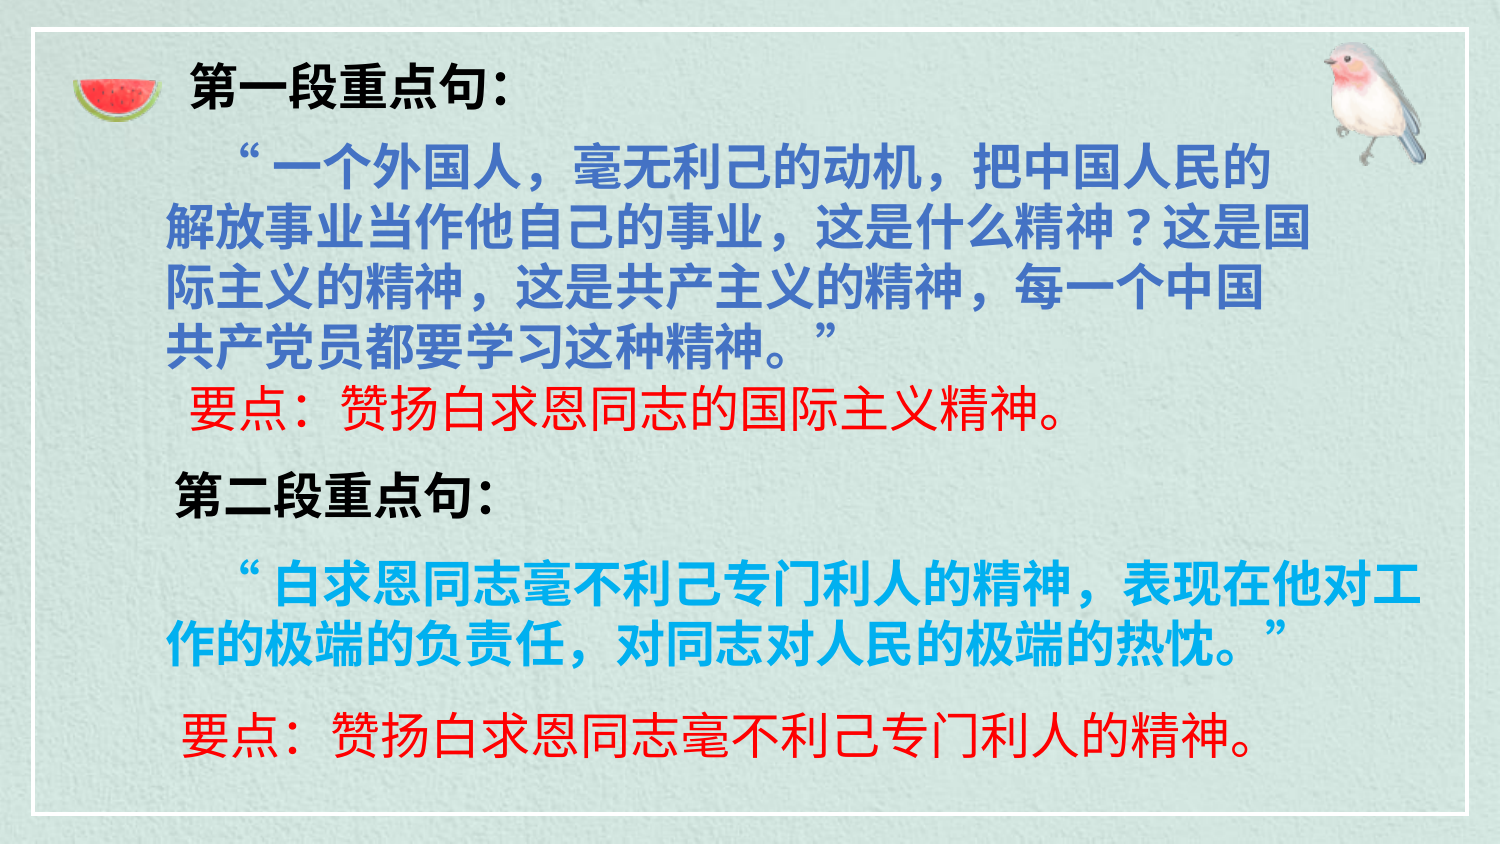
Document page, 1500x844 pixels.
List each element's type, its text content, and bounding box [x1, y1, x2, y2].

text_box 要点：赞扬白求恩同志的国际主义精神。 [177, 371, 1139, 443]
text_box “白求恩同志毫不利己专门利人的精神，表现在他对工作的极端的负责任，对同志对人民的极端的热忱。” [153, 546, 1459, 678]
text_box 第一段重点句： [177, 49, 573, 121]
text_box 要点：赞扬白求恩同志毫不利己专门利人的精神。 [169, 698, 1289, 770]
text_box 第二段重点句： [162, 459, 612, 531]
picture [0, 0, 1500, 844]
text_box “一个外国人，毫无利己的动机，把中国人民的解放事业当作他自己的事业，这是什么精神?这是国际主义的精神，这是共产主义的精神，每一个中国共产党员都要学习这种精神。” [153, 129, 1325, 381]
text_box [32, 28, 1468, 815]
